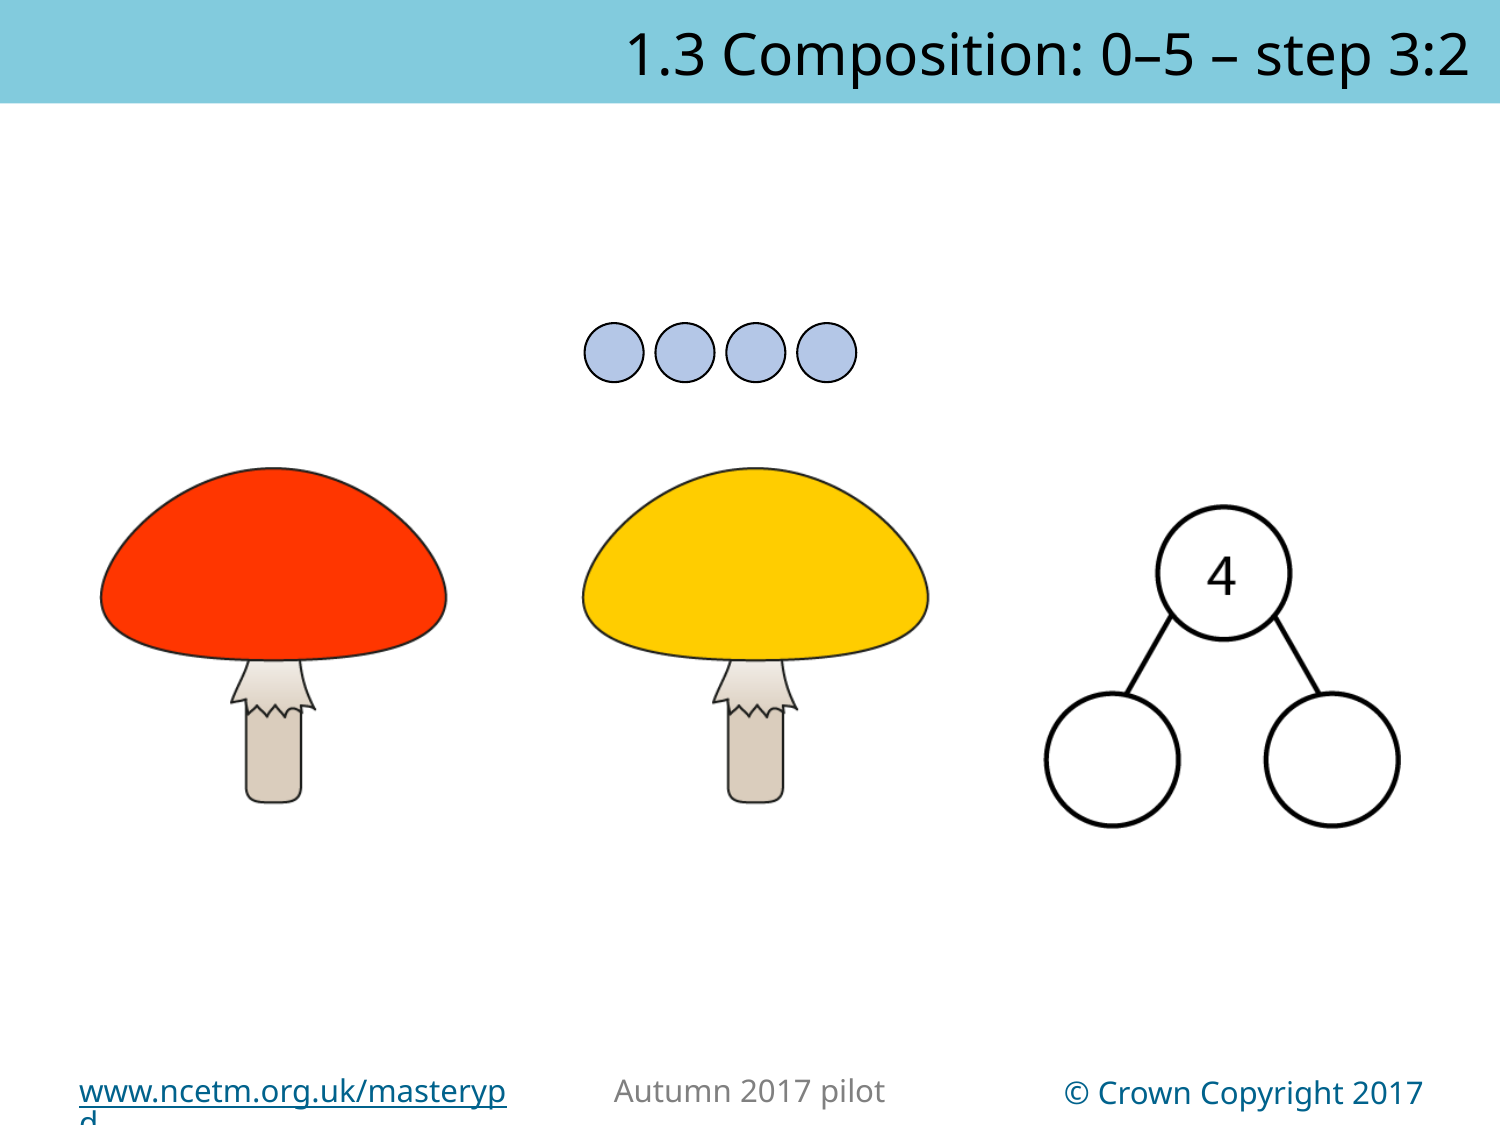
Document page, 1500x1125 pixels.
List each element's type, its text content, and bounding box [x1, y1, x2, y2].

text_box [655, 323, 715, 383]
text_box [584, 323, 644, 383]
list 1.3 Composition: 0–5 – step 3:2 [0, 0, 1500, 104]
text_box [797, 323, 857, 383]
text_box [726, 323, 786, 383]
picture [99, 426, 1401, 843]
